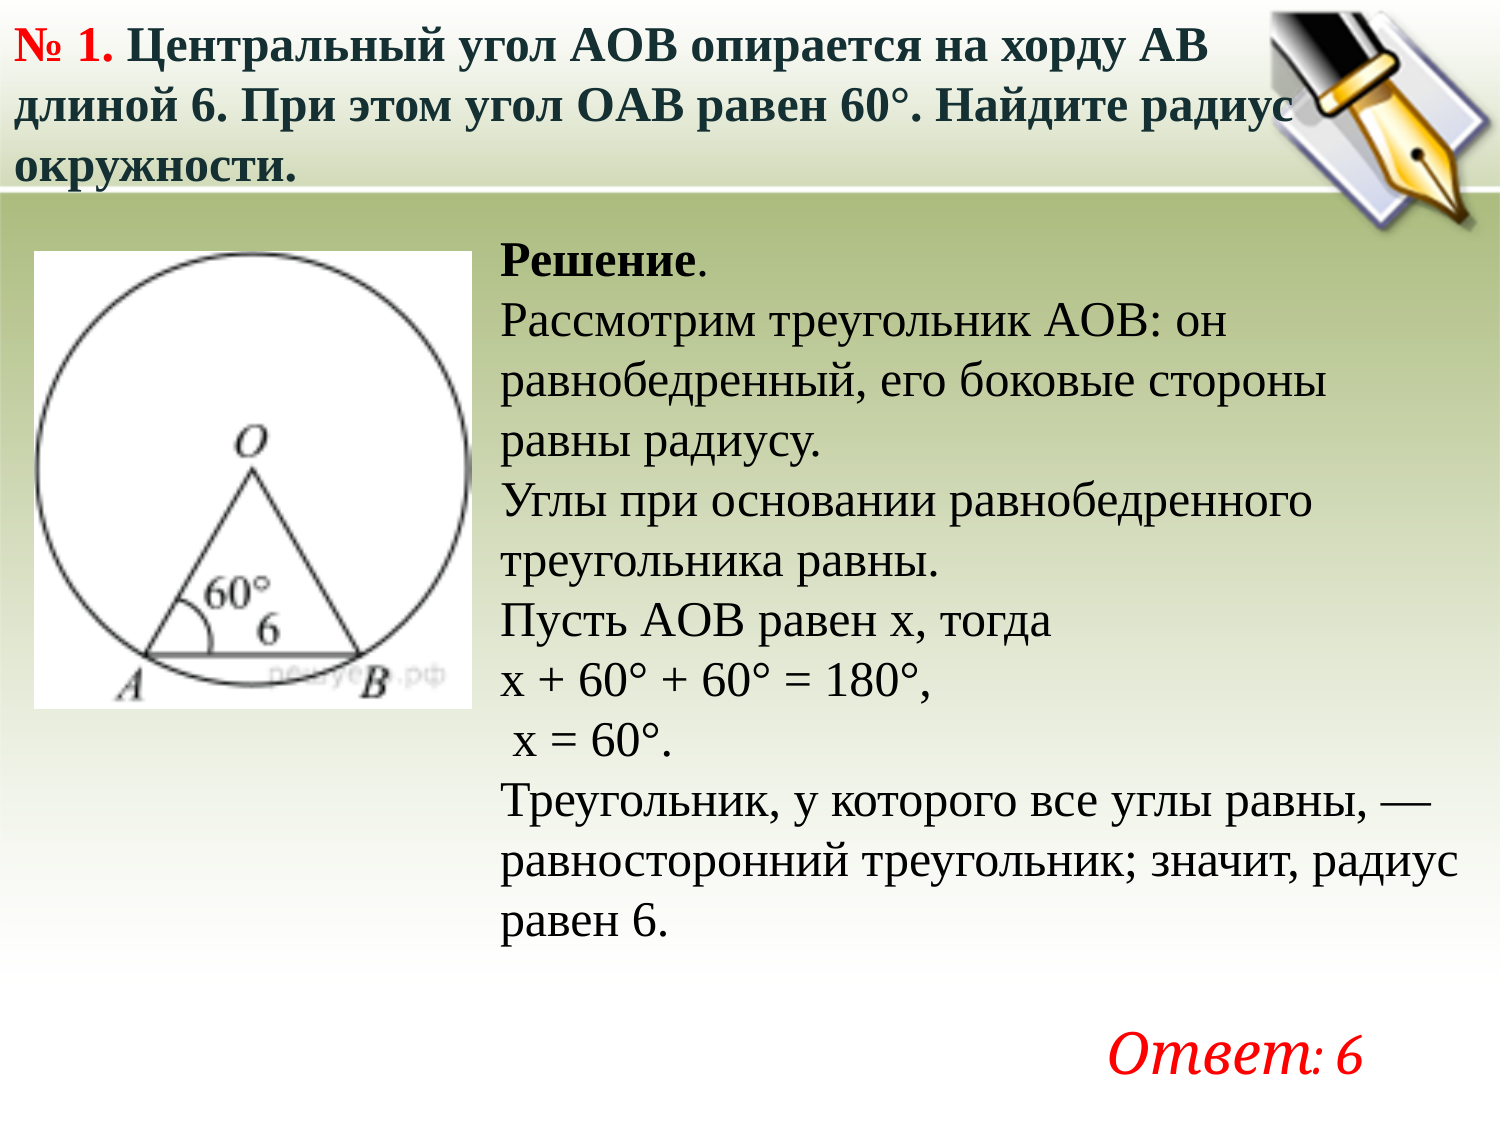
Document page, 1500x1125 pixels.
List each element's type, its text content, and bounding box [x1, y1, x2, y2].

text_box Решение. Рассмотрим треугольник AOB: он равнобедренный, его боковые стороны равны радиусу. Углы при основании равнобедренного треугольника равны. Пусть AOB равен x, тогда x + 60° + 60° = 180°, x = 60°. Треугольник, у которого все углы равны, — равносторонний треугольник; значит, радиус равен 6. [485, 219, 1486, 954]
text_box № 1. Центральный угол AOB опирается на хорду AB длиной 6. При этом угол OAB равен 60°. Найдите радиус окружности. [0, 4, 1315, 319]
text_box Ответ: 6 [1091, 1003, 1378, 1094]
picture [0, 0, 1500, 1125]
